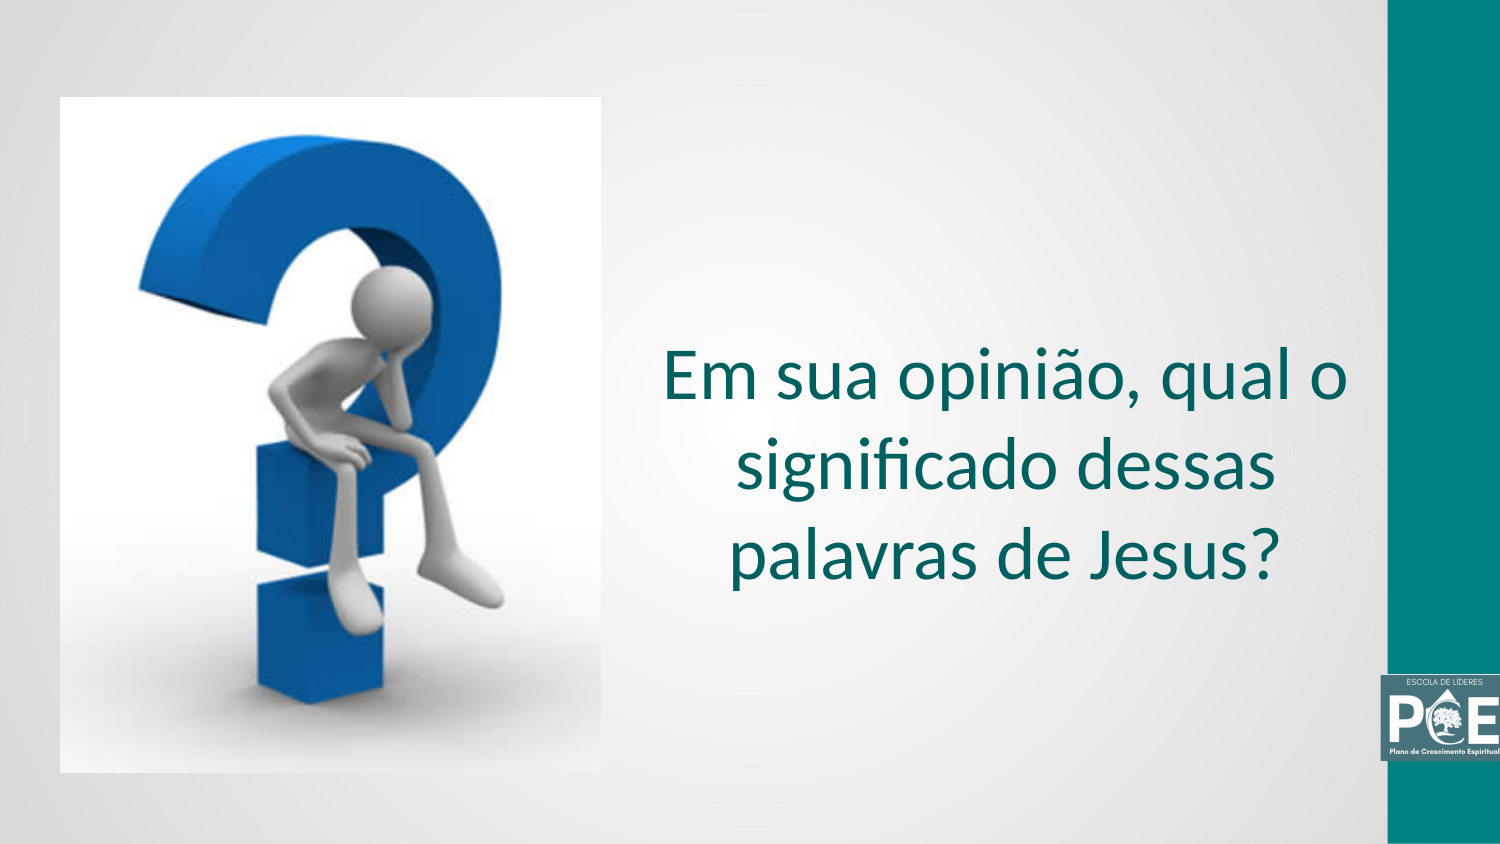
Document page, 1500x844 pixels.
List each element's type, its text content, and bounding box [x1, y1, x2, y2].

picture [59, 97, 601, 774]
text_box Em sua opinião, qual o significado dessas palavras de Jesus? [651, 316, 1362, 602]
picture [1380, 674, 1500, 761]
